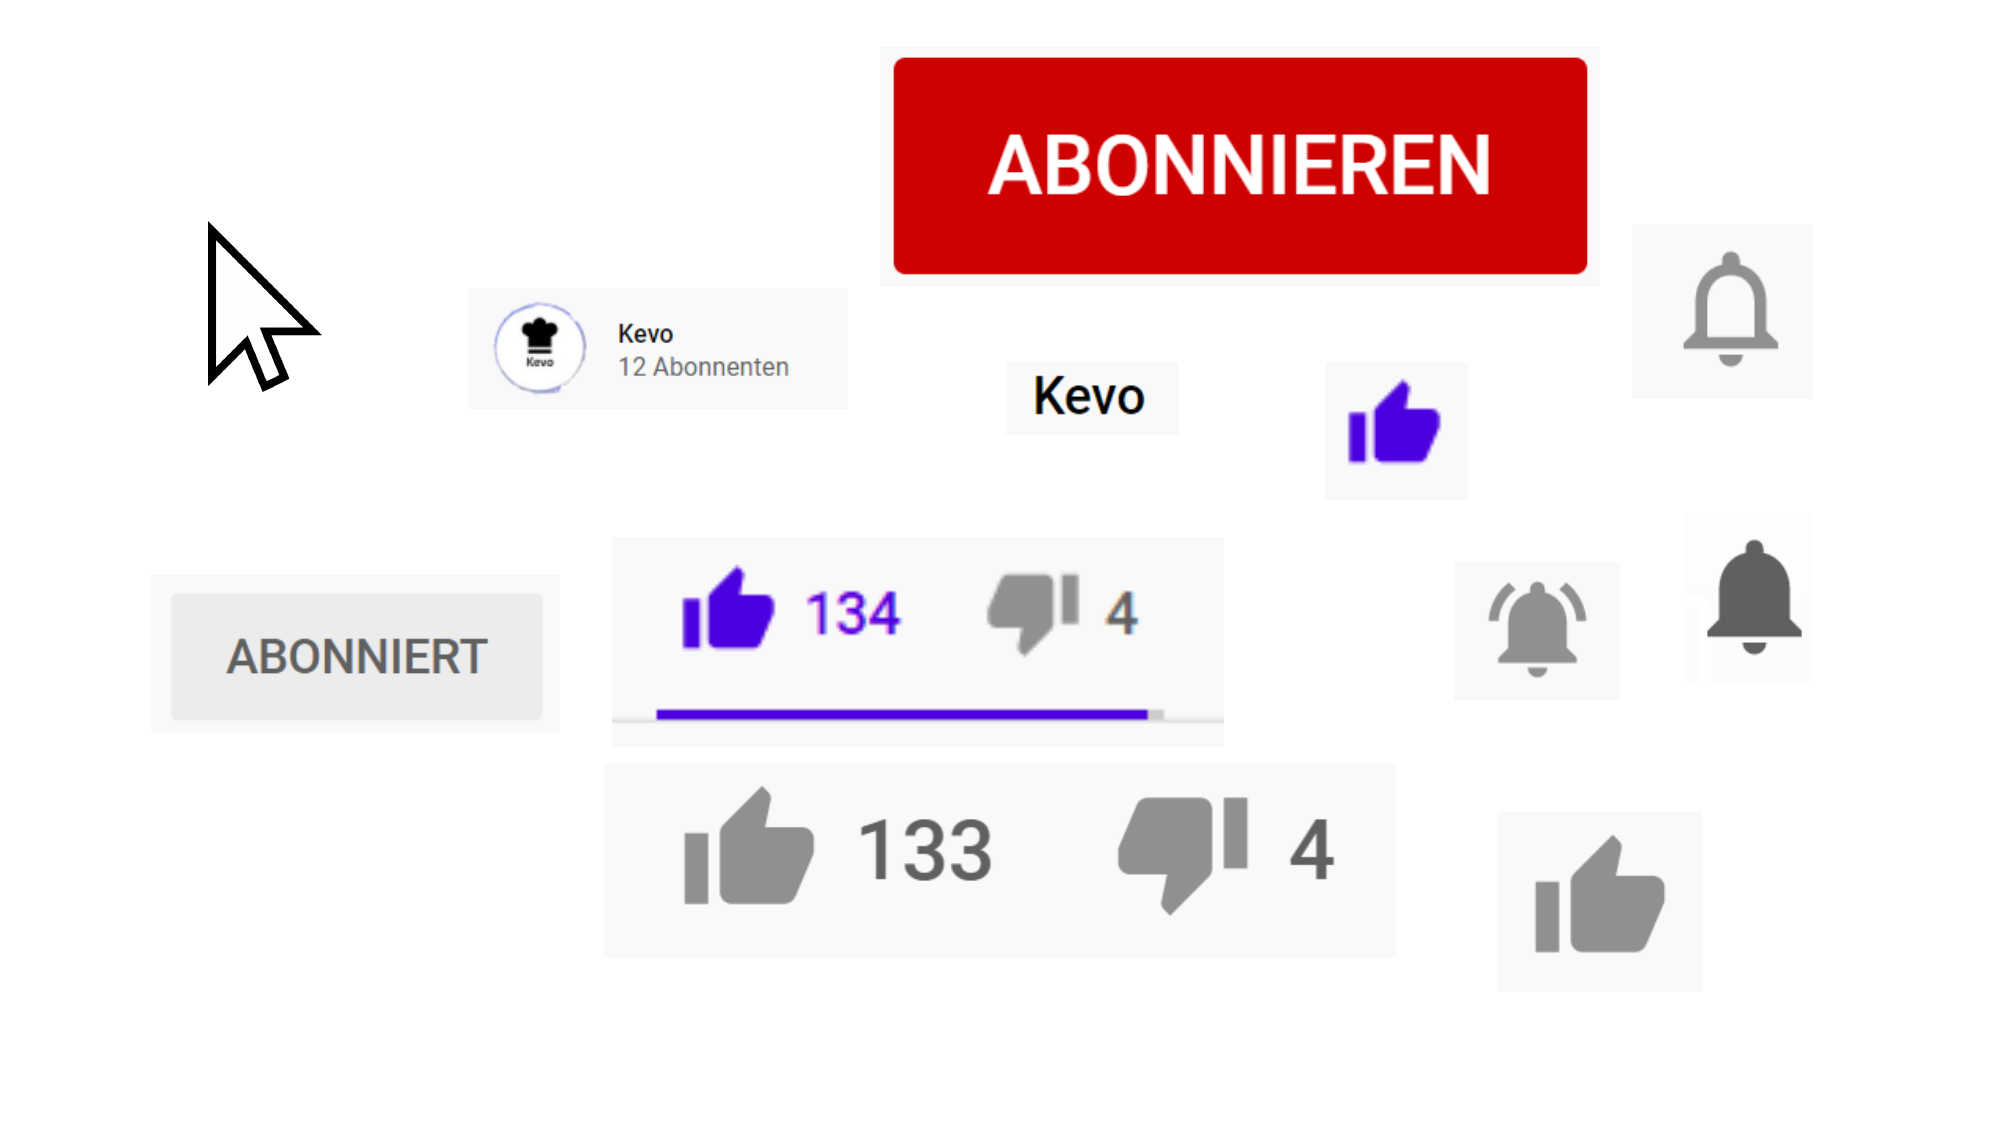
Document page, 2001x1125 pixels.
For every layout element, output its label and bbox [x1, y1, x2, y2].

picture [1684, 513, 1813, 683]
picture [880, 47, 1600, 287]
picture [1497, 812, 1702, 992]
picture [208, 221, 322, 393]
picture [151, 575, 560, 733]
picture [1006, 362, 1179, 435]
picture [468, 288, 848, 409]
picture [1632, 223, 1813, 399]
picture [1324, 362, 1469, 500]
picture [604, 763, 1396, 958]
picture [612, 537, 1224, 747]
picture [1454, 562, 1620, 700]
